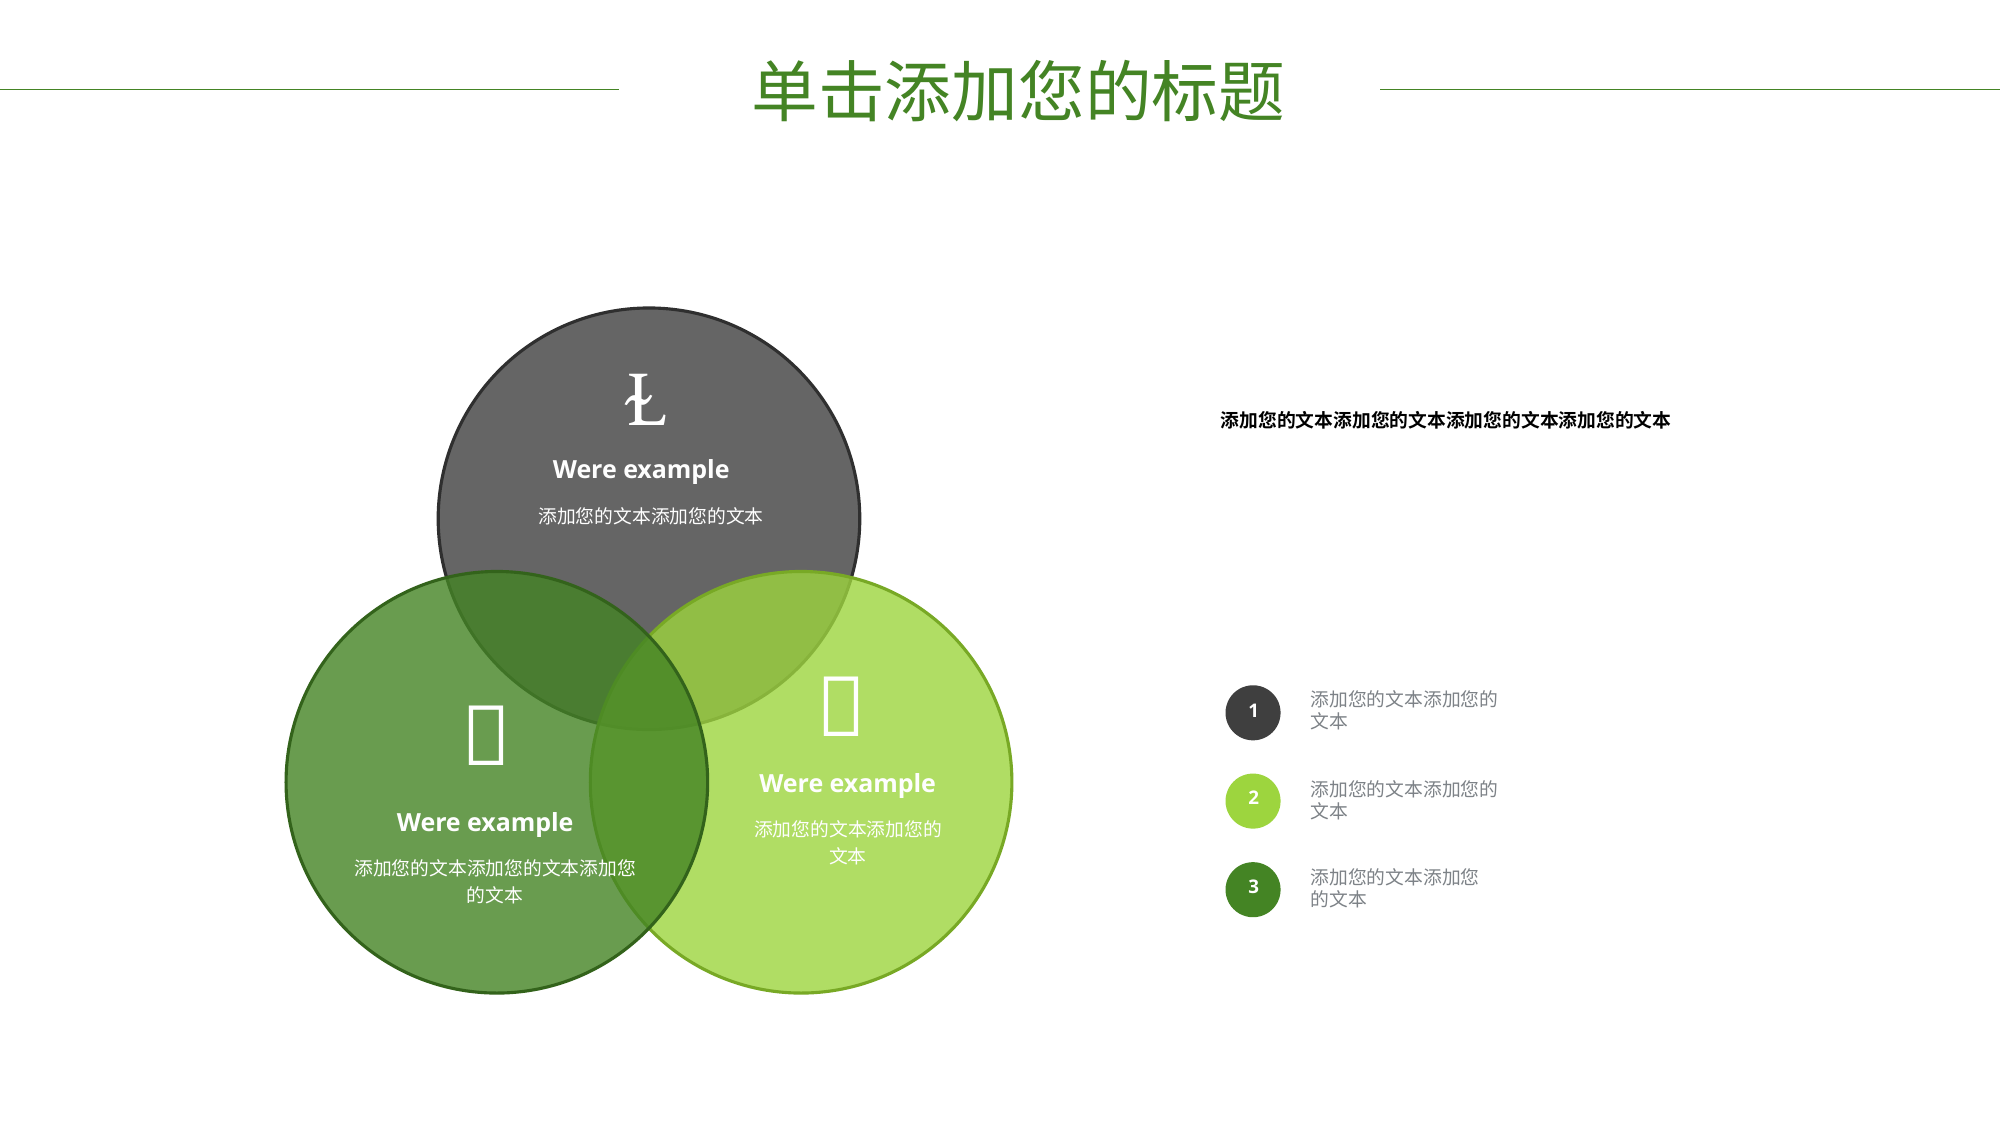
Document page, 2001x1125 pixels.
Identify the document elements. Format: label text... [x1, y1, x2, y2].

text_box [1224, 784, 1282, 830]
text_box 添加您的文本添加您的文本 [1295, 770, 1523, 830]
text_box 3 [1230, 867, 1277, 905]
text_box [1235, 861, 1271, 867]
text_box 1 [1230, 691, 1277, 729]
text_box 2 [1230, 778, 1277, 816]
text_box [1224, 872, 1282, 919]
text_box [1224, 695, 1282, 742]
text_box 单击添加您的标题 [669, 42, 1368, 138]
text_box 添加您的文本添加您的文本 [1295, 680, 1523, 741]
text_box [250, 299, 1047, 1002]
text_box [1234, 684, 1272, 691]
text_box 添加您的文本添加您的文本 [1295, 858, 1503, 918]
text_box [1236, 772, 1270, 778]
text_box 添加您的文本添加您的文本添加您的文本添加您的文本 [1206, 390, 1716, 439]
